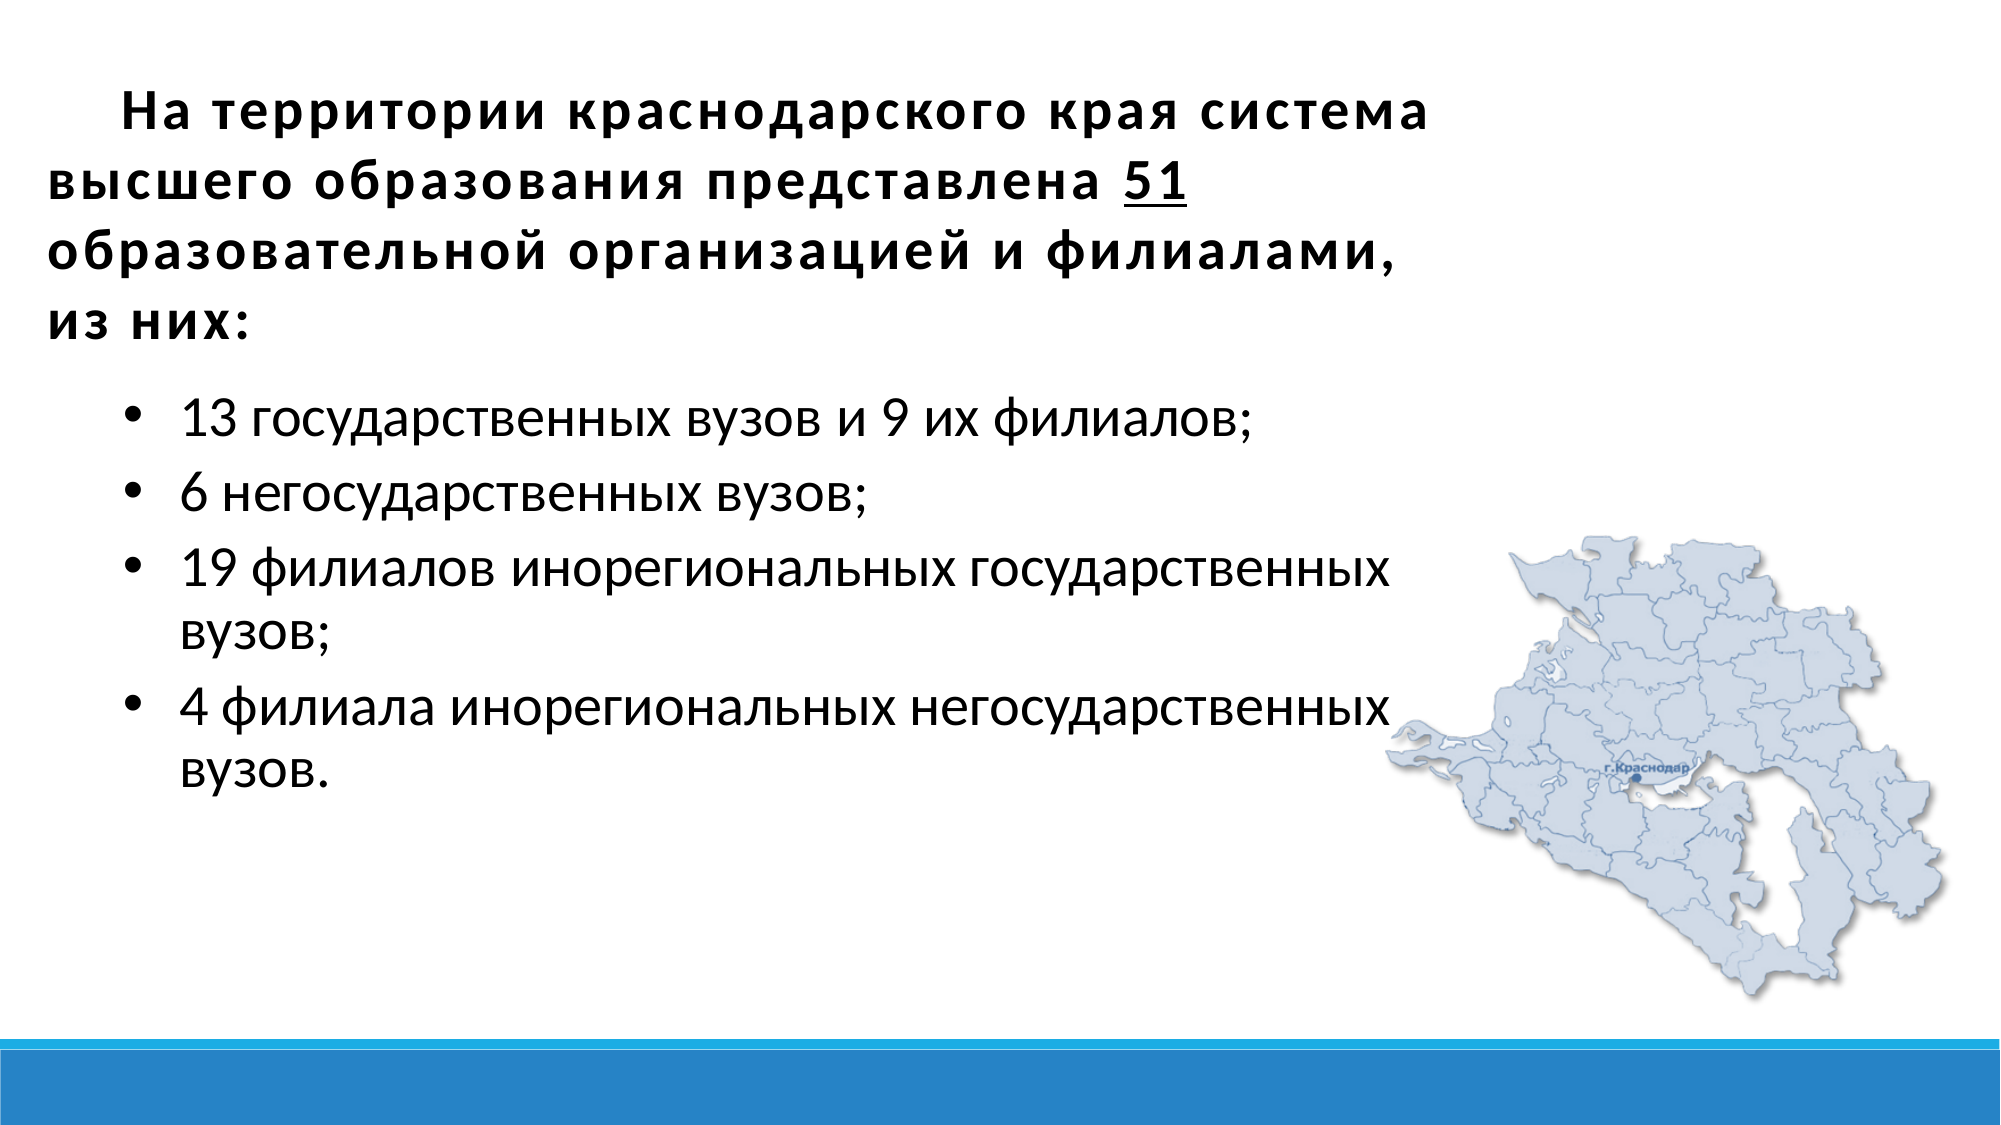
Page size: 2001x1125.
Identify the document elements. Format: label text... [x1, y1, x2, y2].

picture [1381, 530, 1958, 1011]
text_box На территории краснодарского края система высшего образования представлена 51 образовательной организацией и филиалами, из них: 13 государственных вузов и 9 их филиалов; 6 негосударственных вузов; 19 филиалов инорегиональных государственных вузов; 4 филиала инорегиональных негосударственных вузов. [32, 64, 1475, 843]
